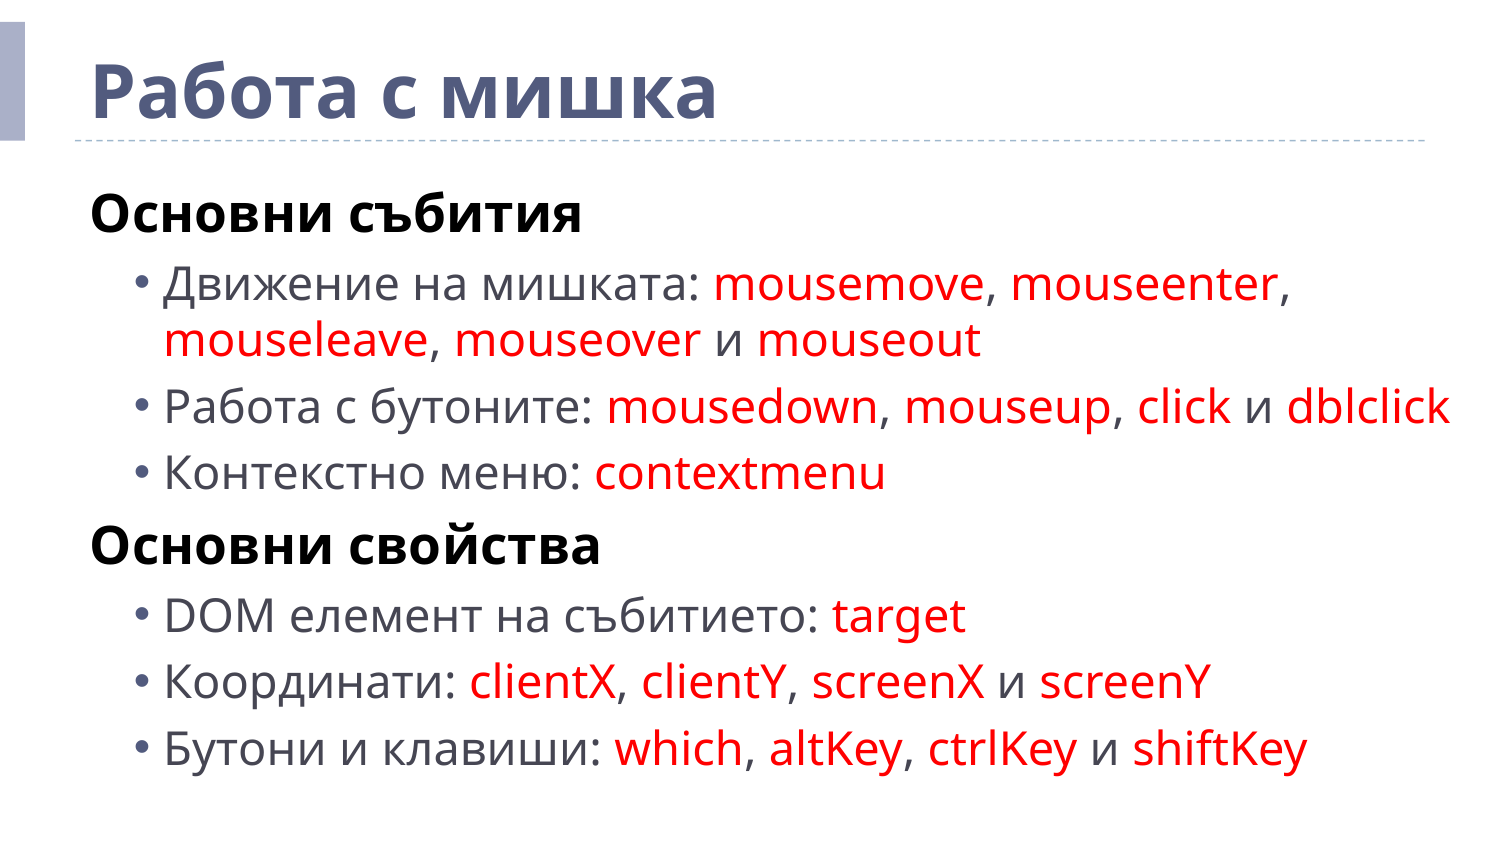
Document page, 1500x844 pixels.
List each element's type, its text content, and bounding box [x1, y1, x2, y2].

title Работа с мишка [75, 18, 1475, 141]
list Основни събития Движение на мишката: mousemove, mouseenter, mouseleave, mouseover и mouseout Работа с бутоните: mousedown, mouseup, click и dblclick Контекстно меню: contextmenu Основни свойства DOM елемент на събитието: target Координати: clientX, clientY, screenX и screenY Бутони и клавиши: which, altKey, ctrlKey и shiftKey [75, 171, 1475, 835]
